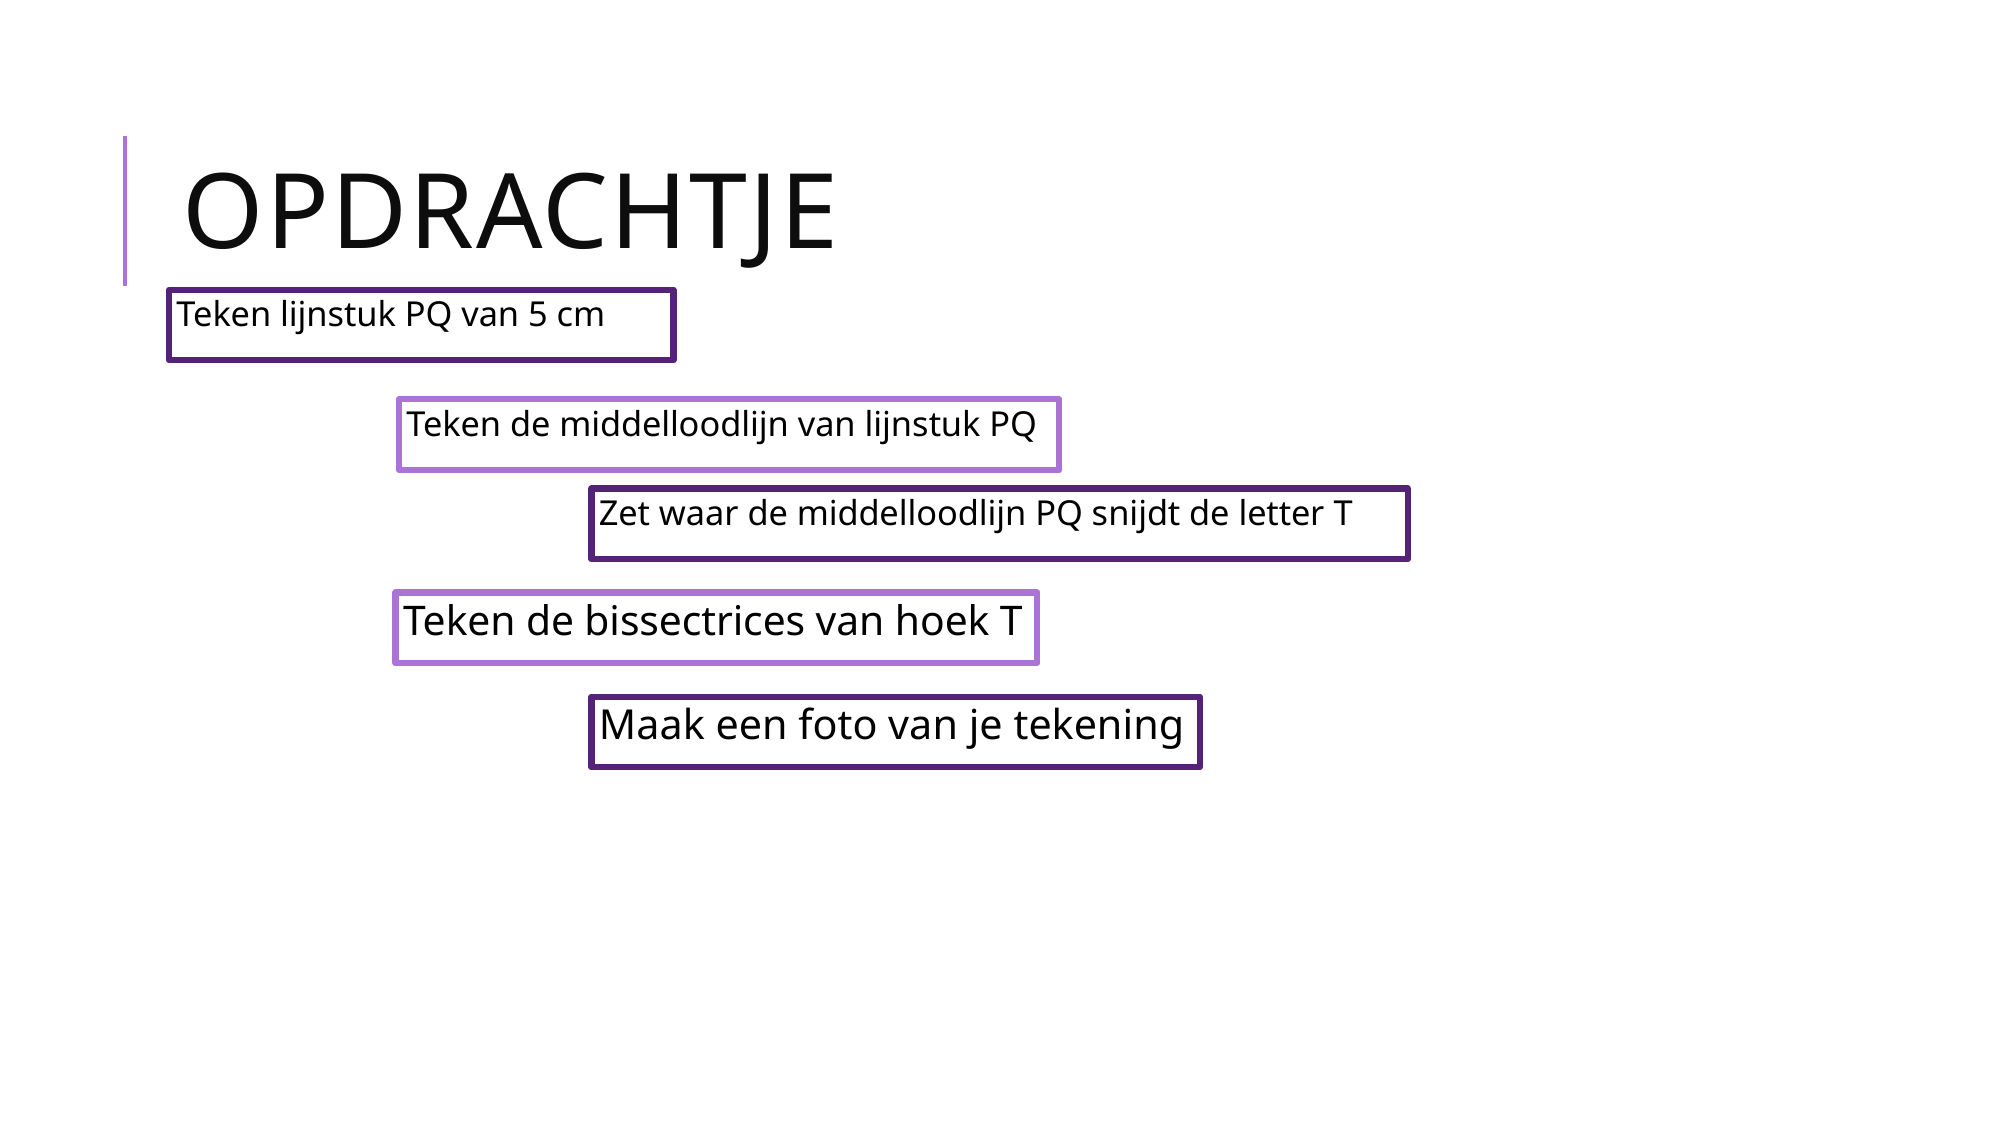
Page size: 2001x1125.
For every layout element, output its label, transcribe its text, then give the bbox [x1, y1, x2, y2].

text_box Teken lijnstuk PQ van 5 cm [168, 288, 675, 362]
title Opdrachtje [168, 96, 1484, 342]
list Teken de middelloodlijn van lijnstuk PQ [398, 398, 1061, 471]
text_box Zet waar de middelloodlijn PQ snijdt de letter T [590, 487, 1409, 560]
text_box Teken de bissectrices van hoek T [394, 591, 1039, 665]
text_box Maak een foto van je tekening [590, 695, 1201, 769]
